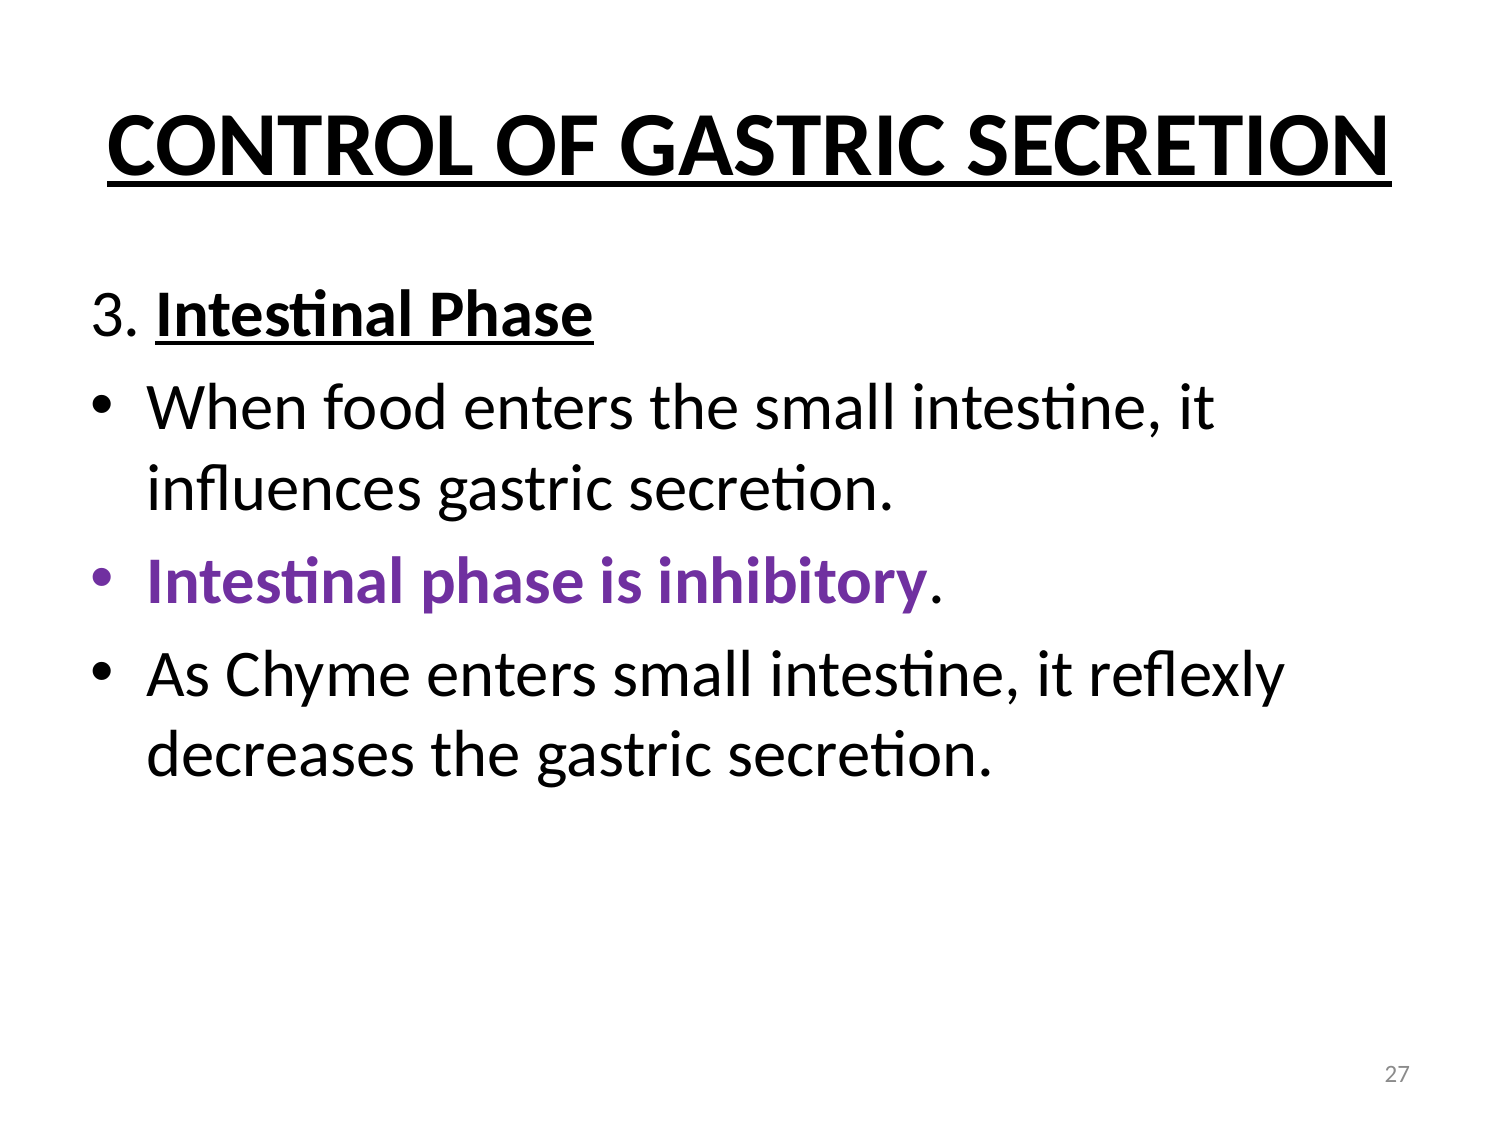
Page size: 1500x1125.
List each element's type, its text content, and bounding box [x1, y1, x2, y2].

title CONTROL OF GASTRIC SECRETION [75, 45, 1425, 233]
list 3. Intestinal Phase When food enters the small intestine, it influences gastric secretion. Intestinal phase is inhibitory. As Chyme enters small intestine, it reflexly decreases the gastric secretion. [75, 262, 1425, 1005]
slide_number 27 [1074, 1042, 1425, 1103]
